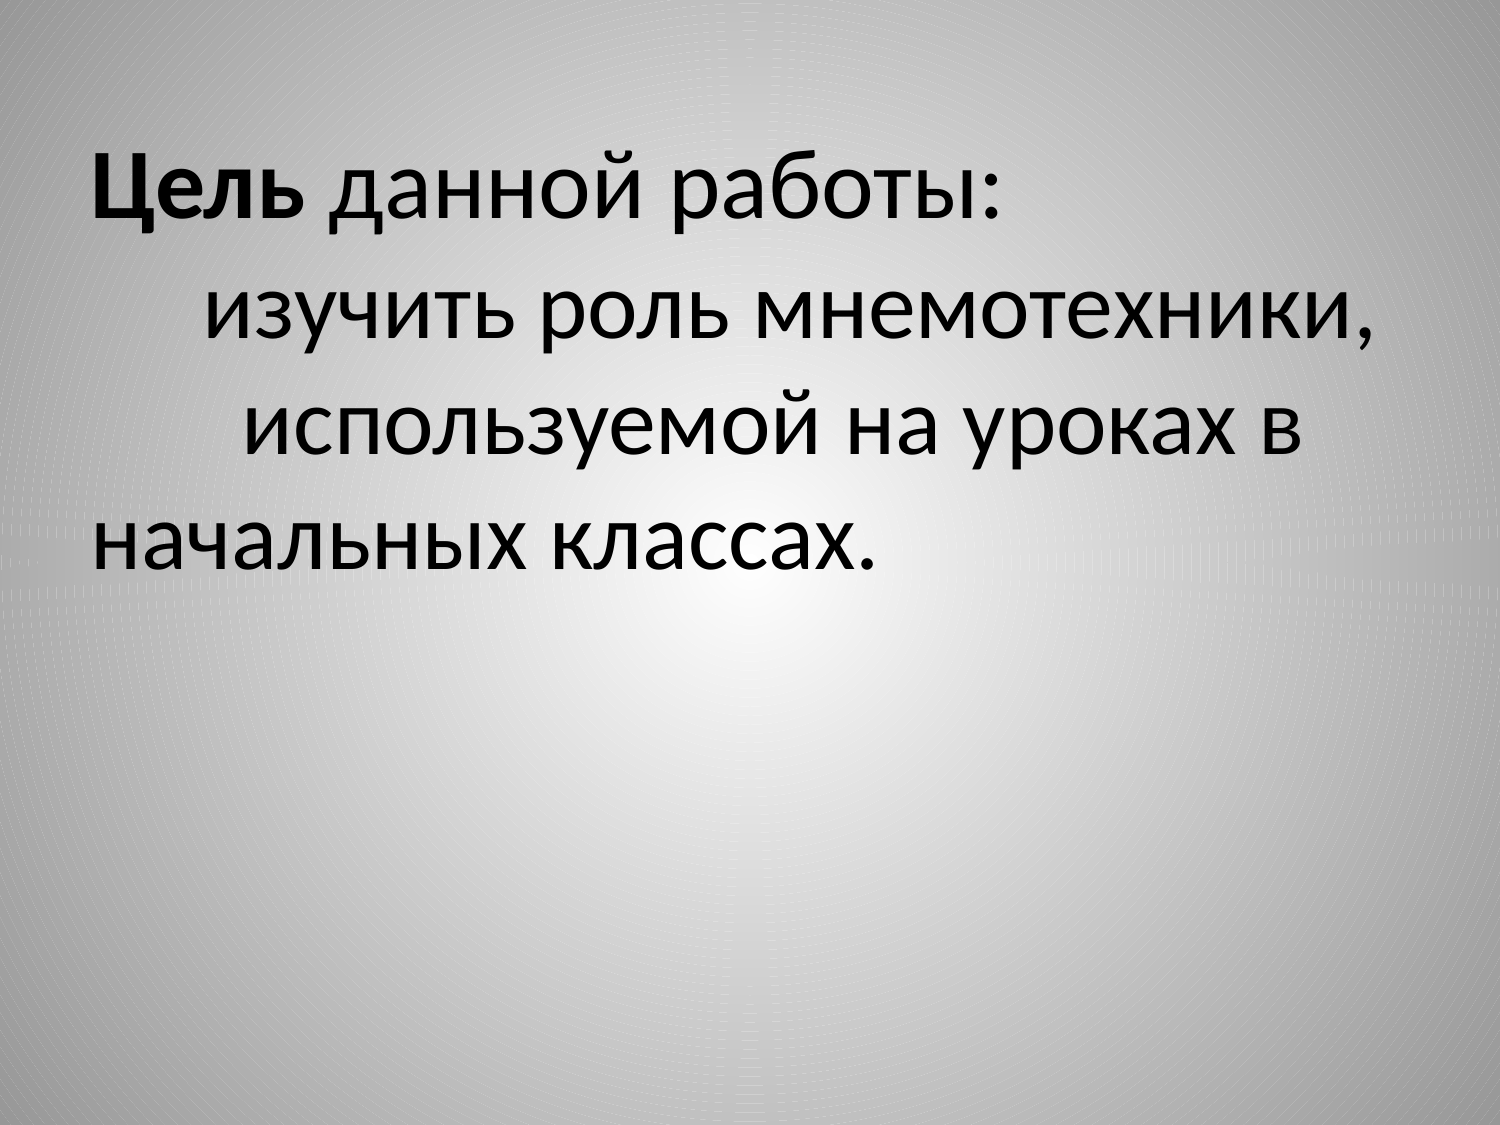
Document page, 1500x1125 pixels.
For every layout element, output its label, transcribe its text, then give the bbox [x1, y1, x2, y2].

title Цель данной работы: изучить роль мнемотехники, используемой на уроках в начальных классах. [74, 44, 1426, 903]
